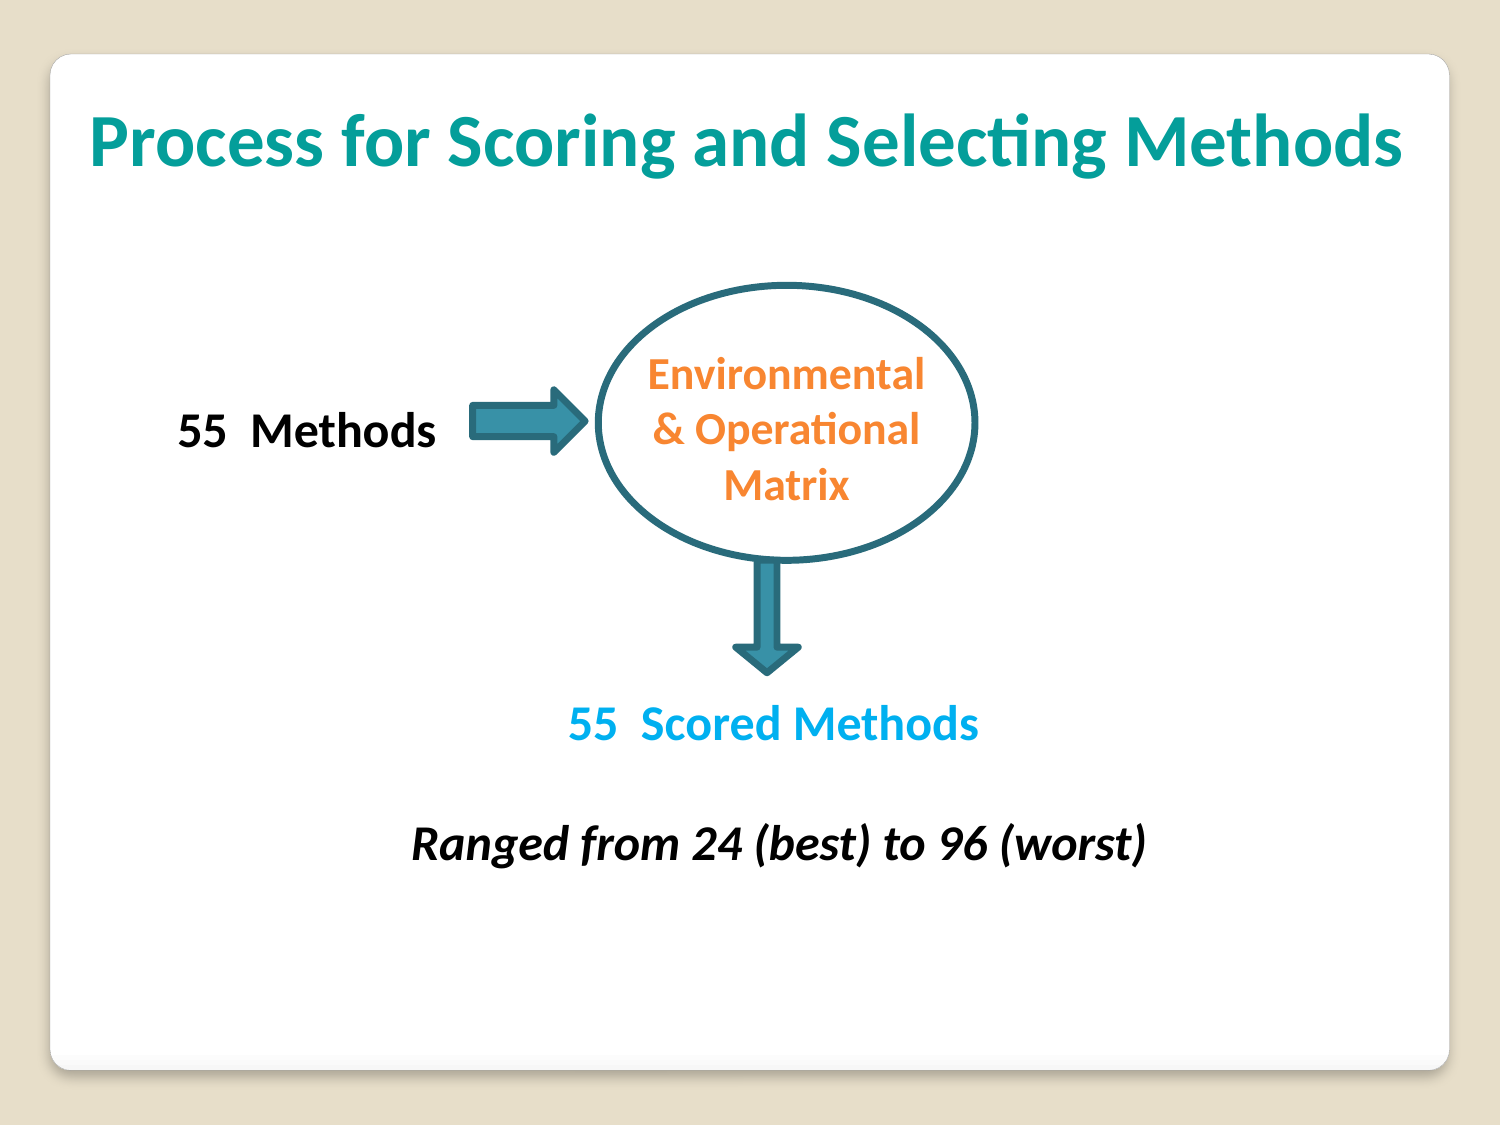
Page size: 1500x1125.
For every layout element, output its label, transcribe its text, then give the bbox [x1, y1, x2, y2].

text_box [960, 362, 979, 484]
text_box [643, 517, 930, 564]
text_box [594, 361, 614, 485]
text_box Environmental & Operational Matrix [614, 336, 960, 517]
text_box [732, 556, 802, 677]
text_box [635, 281, 938, 336]
text_box [469, 386, 589, 456]
text_box 55 Scored Methods Ranged from 24 (best) to 96 (worst) [384, 682, 1163, 878]
text_box Process for Scoring and Selecting Methods [74, 84, 1500, 189]
text_box 55 Methods [162, 389, 473, 465]
